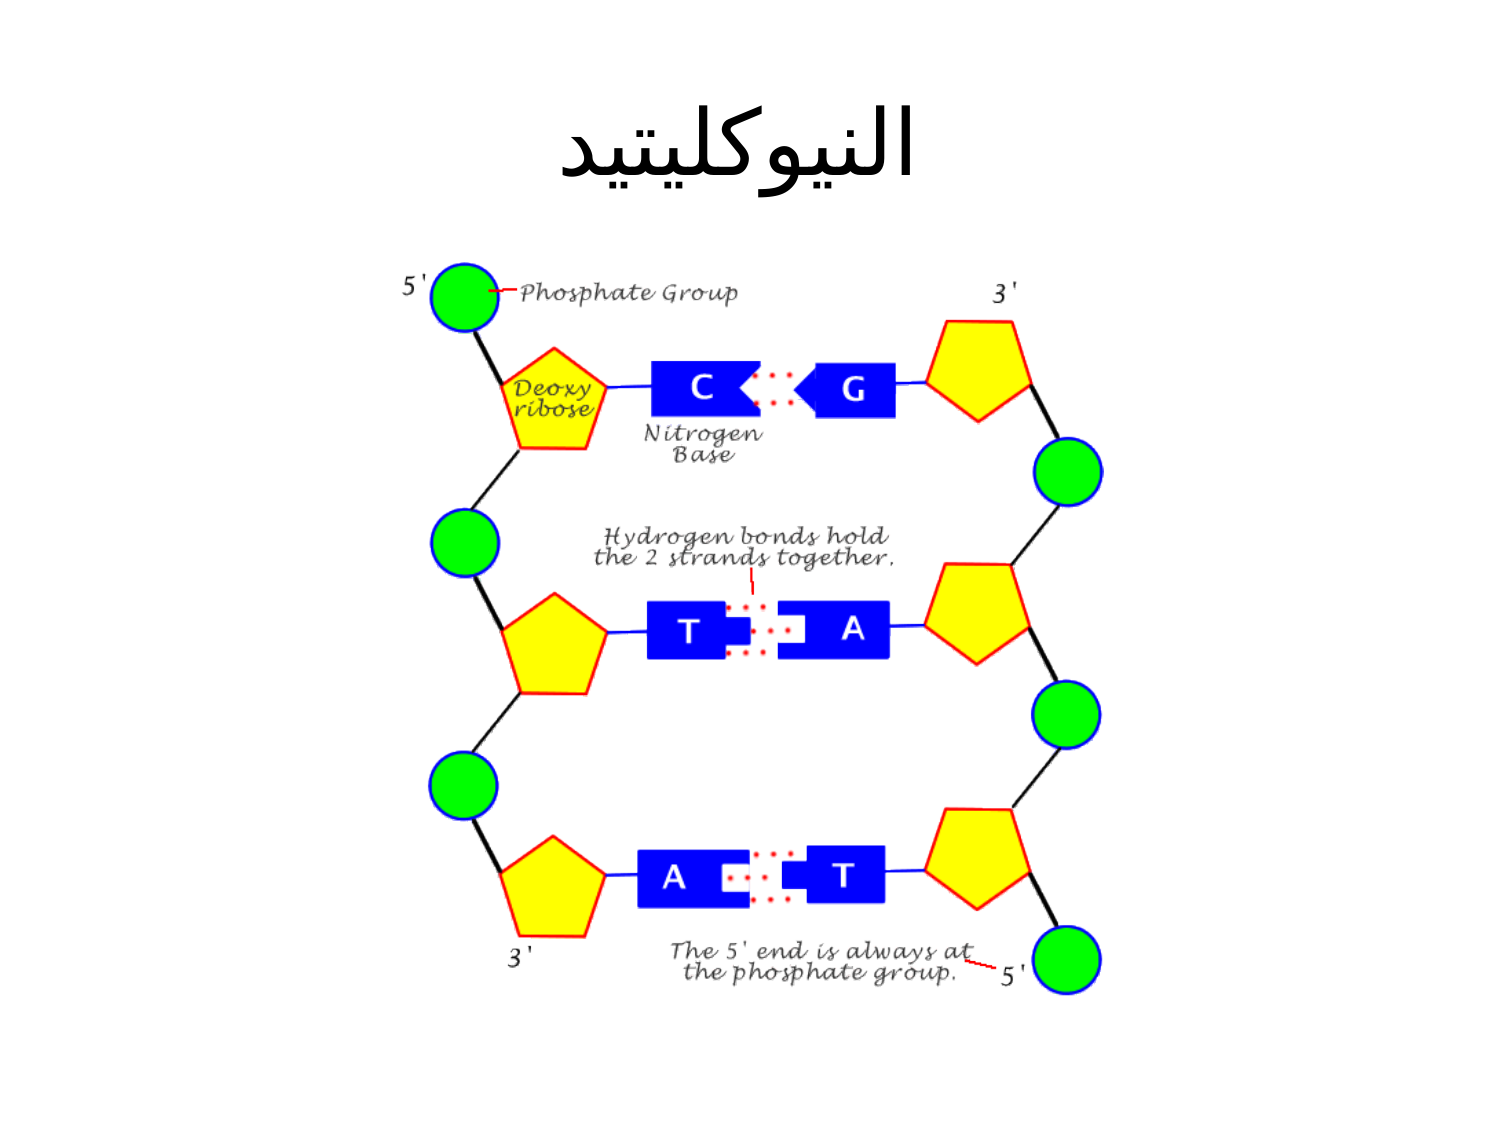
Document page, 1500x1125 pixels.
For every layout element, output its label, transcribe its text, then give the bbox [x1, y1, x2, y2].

title النيوكليتيد [75, 45, 1425, 233]
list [395, 262, 1105, 1006]
